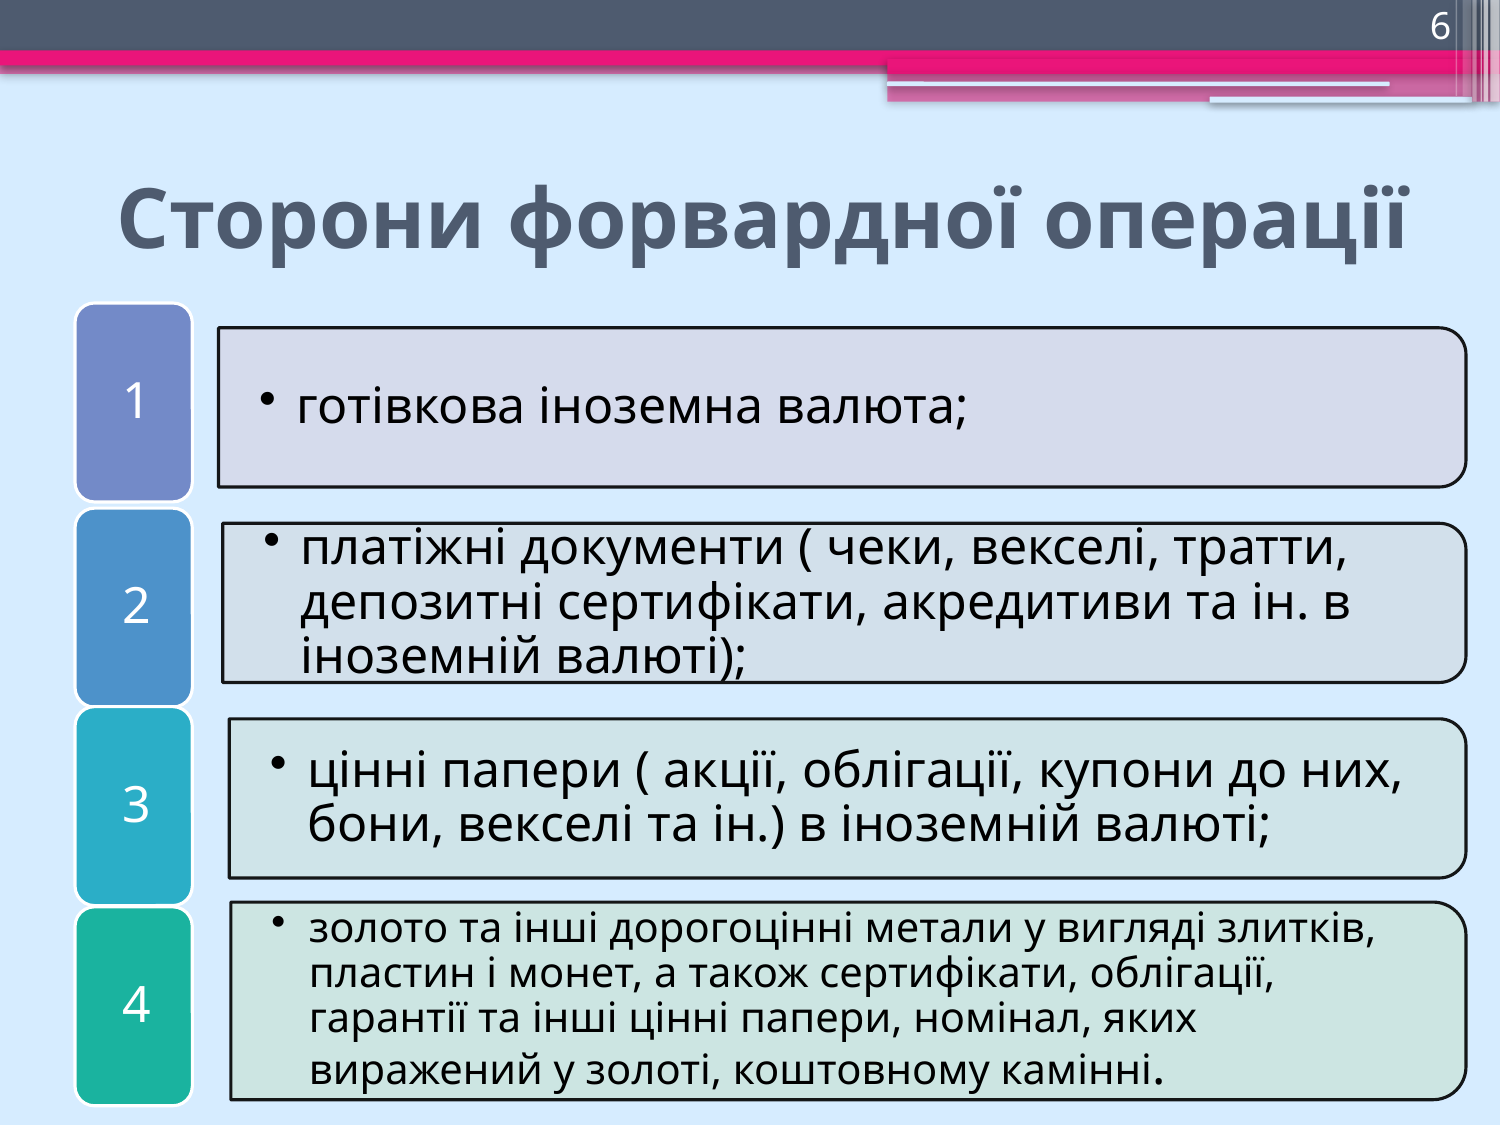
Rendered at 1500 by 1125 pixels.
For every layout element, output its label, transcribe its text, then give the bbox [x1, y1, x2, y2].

slide_number 6 [1341, 0, 1466, 61]
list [74, 278, 1467, 1107]
title Сторони форвардної операції [88, 127, 1439, 275]
